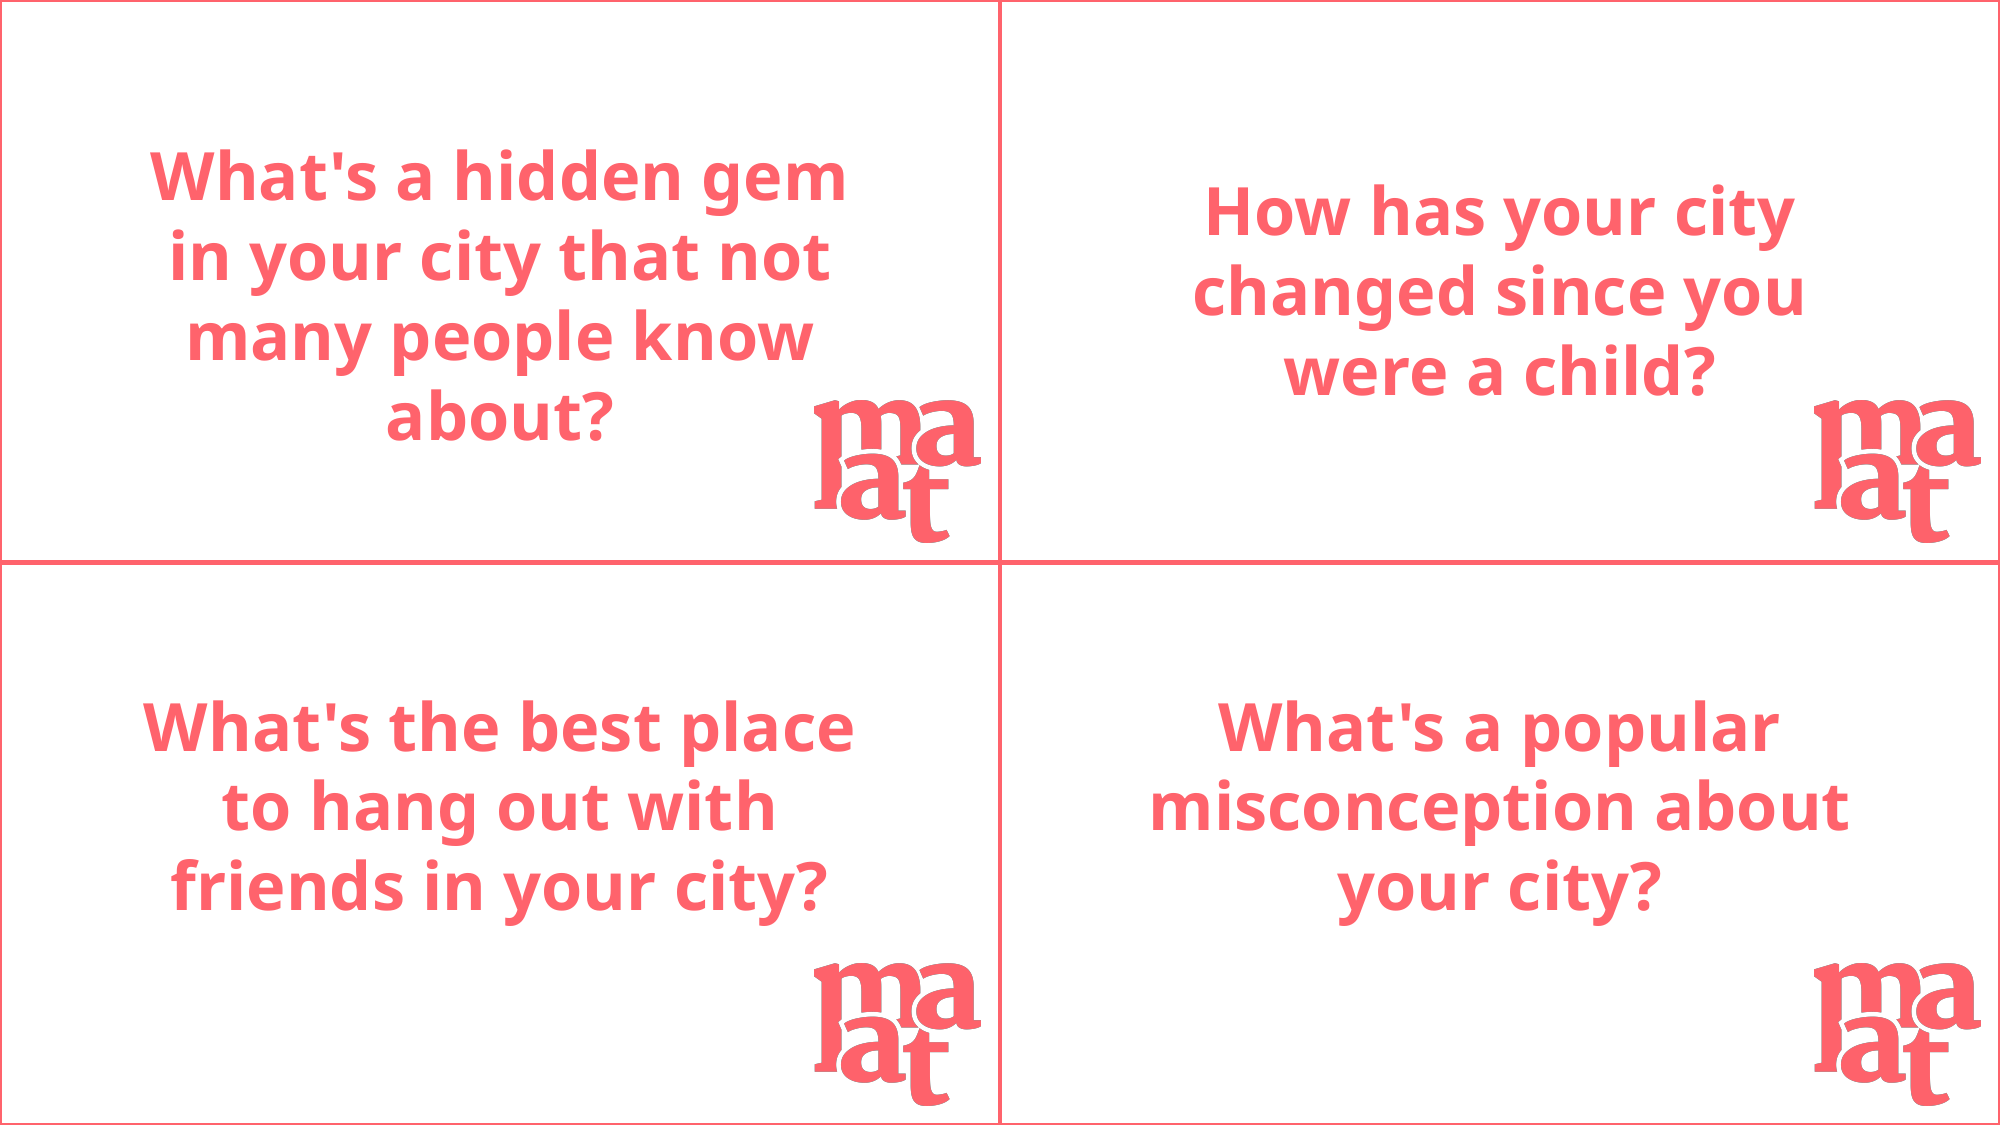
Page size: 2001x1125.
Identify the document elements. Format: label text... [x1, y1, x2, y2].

text_box How has your city changed since you were a child? [1102, 161, 1898, 416]
text_box What's a hidden gem in your city that not many people know about? [102, 126, 898, 462]
text_box [998, 0, 2000, 561]
text_box [998, 561, 2000, 1125]
text_box [0, 0, 998, 561]
text_box [0, 561, 998, 1125]
text_box What's the best place to hang out with friends in your city? [102, 676, 898, 932]
text_box What's a popular misconception about your city? [1102, 676, 1898, 932]
picture [1814, 400, 1981, 544]
picture [814, 400, 981, 544]
picture [1814, 962, 1981, 1106]
picture [814, 962, 981, 1106]
